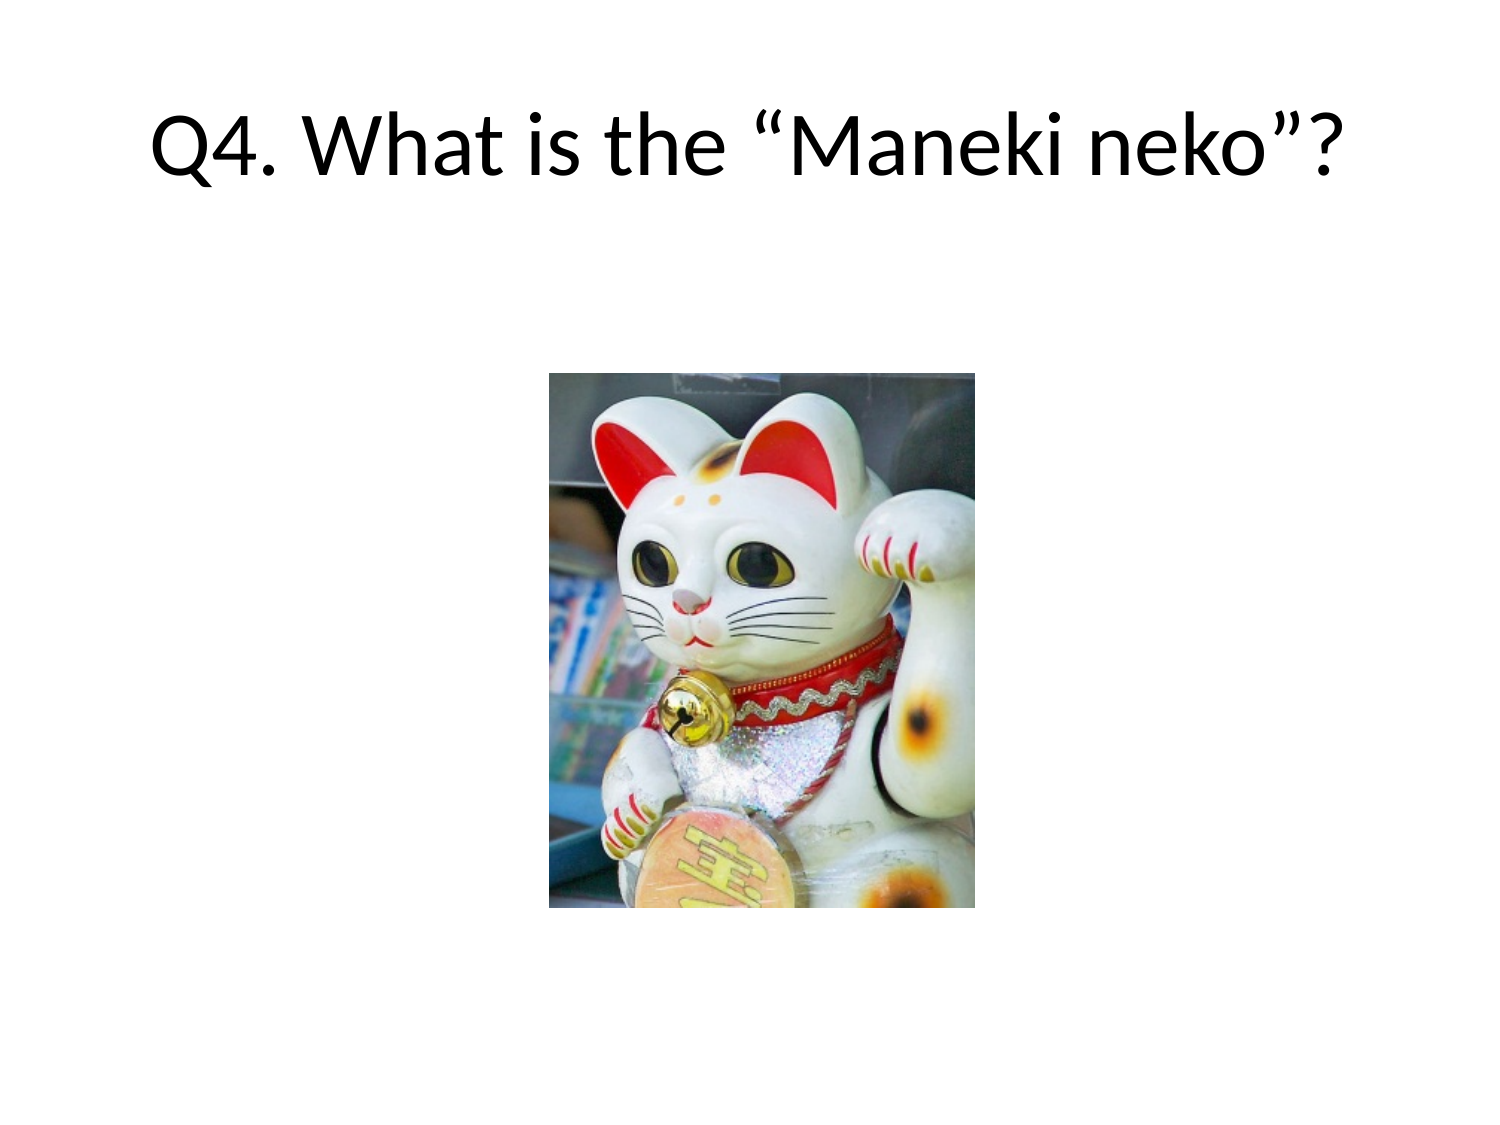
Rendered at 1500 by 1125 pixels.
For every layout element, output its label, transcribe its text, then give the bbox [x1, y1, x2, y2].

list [548, 373, 975, 908]
title Q4. What is the “Maneki neko”? [75, 45, 1425, 233]
